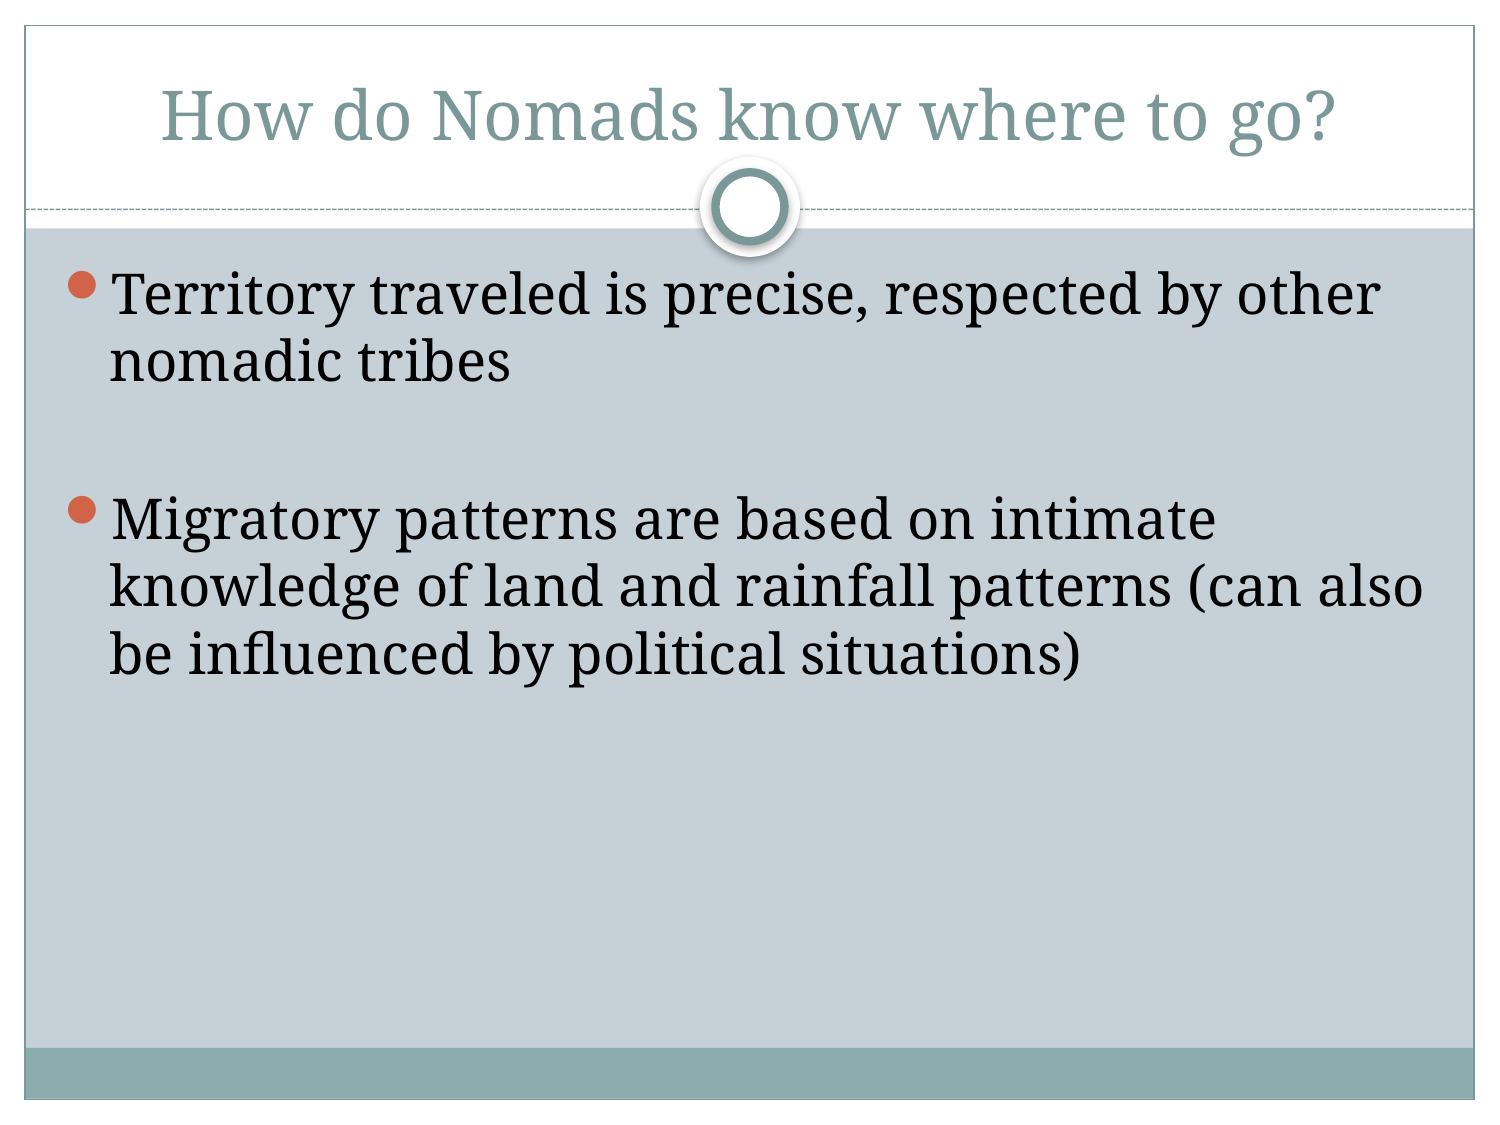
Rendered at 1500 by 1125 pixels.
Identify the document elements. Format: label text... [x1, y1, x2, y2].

list Territory traveled is precise, respected by other nomadic tribes Migratory patterns are based on intimate knowledge of land and rainfall patterns (can also be influenced by political situations) [49, 250, 1445, 1001]
title How do Nomads know where to go? [49, 37, 1450, 162]
